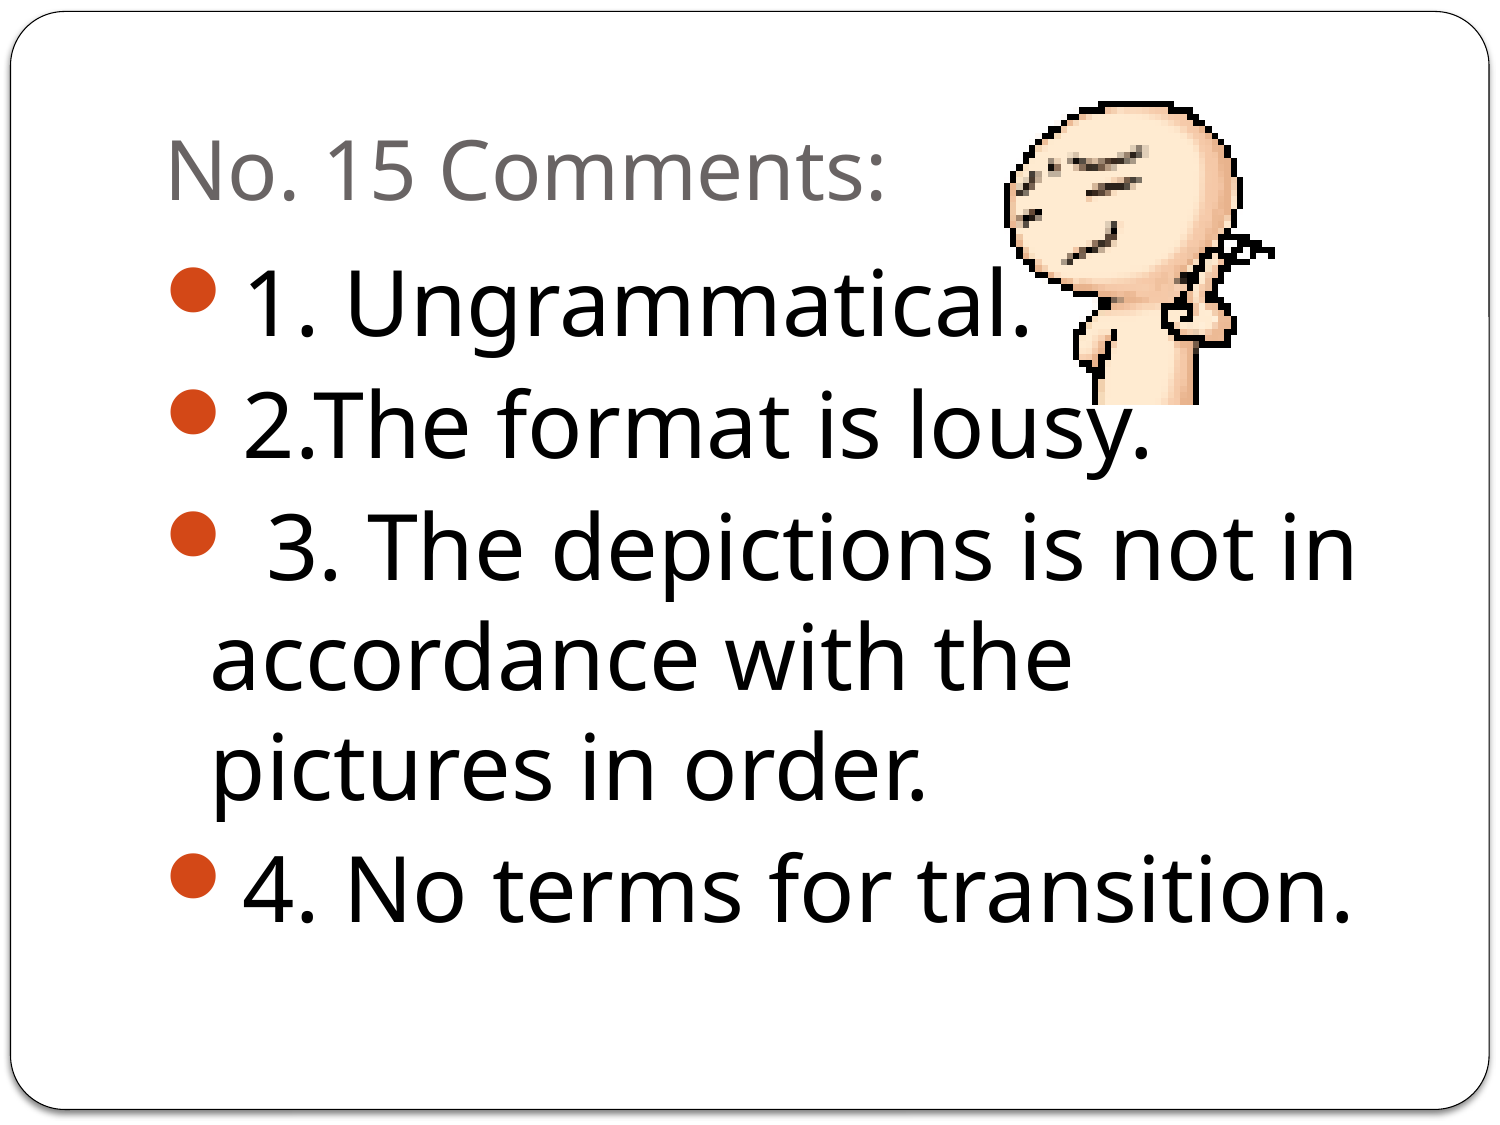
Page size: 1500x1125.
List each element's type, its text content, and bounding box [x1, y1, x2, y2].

list 1. Ungrammatical. 2.The format is lousy. 3. The depictions is not in accordance with the pictures in order. 4. No terms for transition. [150, 237, 1425, 988]
picture [997, 89, 1313, 405]
title No. 15 Comments: [150, 45, 1425, 233]
